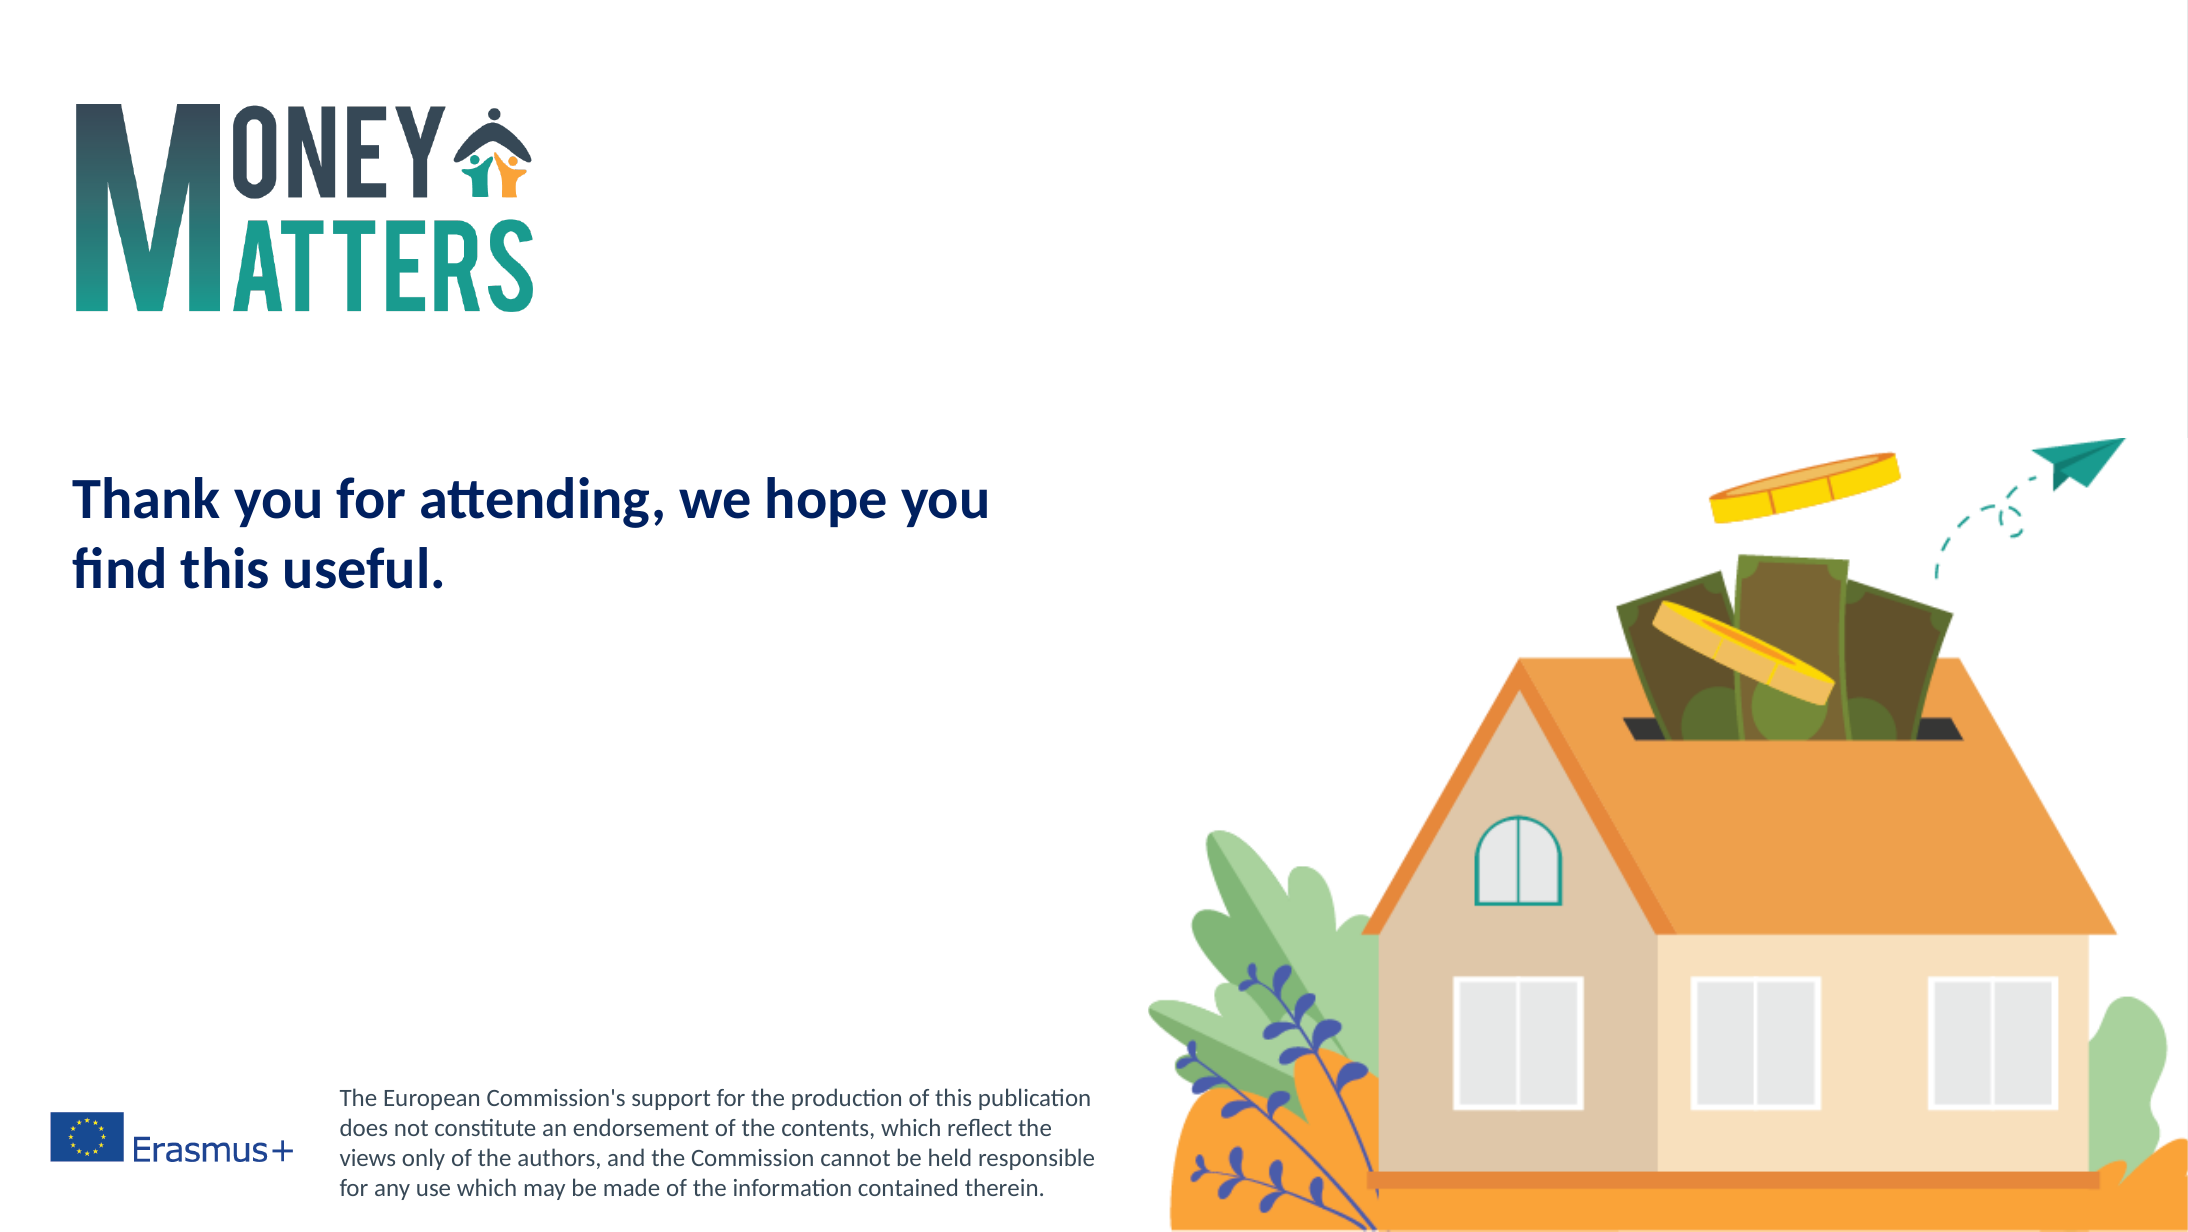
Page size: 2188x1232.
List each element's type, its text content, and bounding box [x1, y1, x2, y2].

text_box Thank you for attending, we hope you find this useful. [57, 453, 1037, 743]
picture [1148, 438, 2188, 1232]
picture [50, 1111, 293, 1162]
picture [76, 104, 533, 312]
